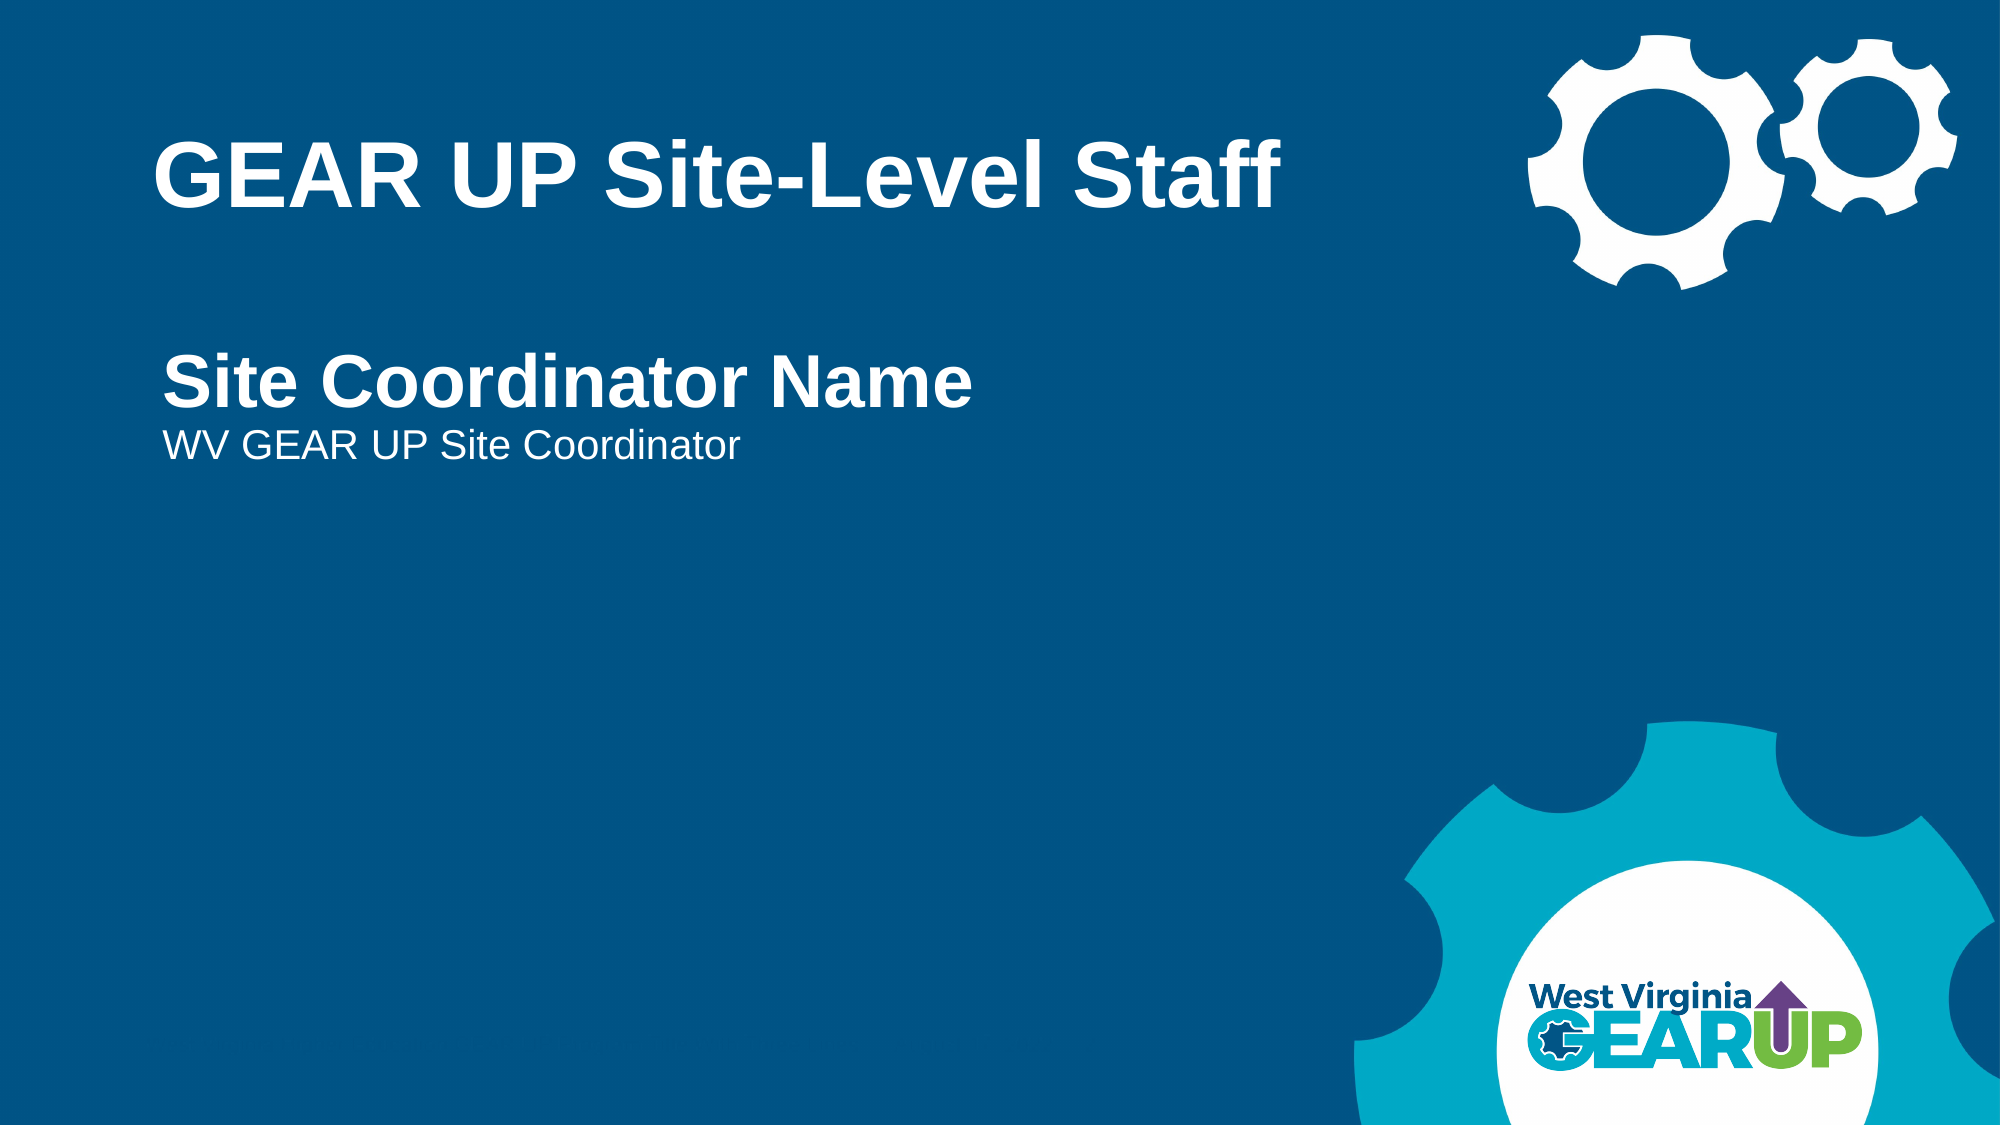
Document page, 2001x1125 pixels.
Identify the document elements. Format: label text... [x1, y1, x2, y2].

picture [0, 0, 2000, 1125]
title GEAR UP Site-Level Staff [137, 118, 1863, 220]
text_box Site Coordinator Name WV GEAR UP Site Coordinator [147, 335, 2000, 437]
